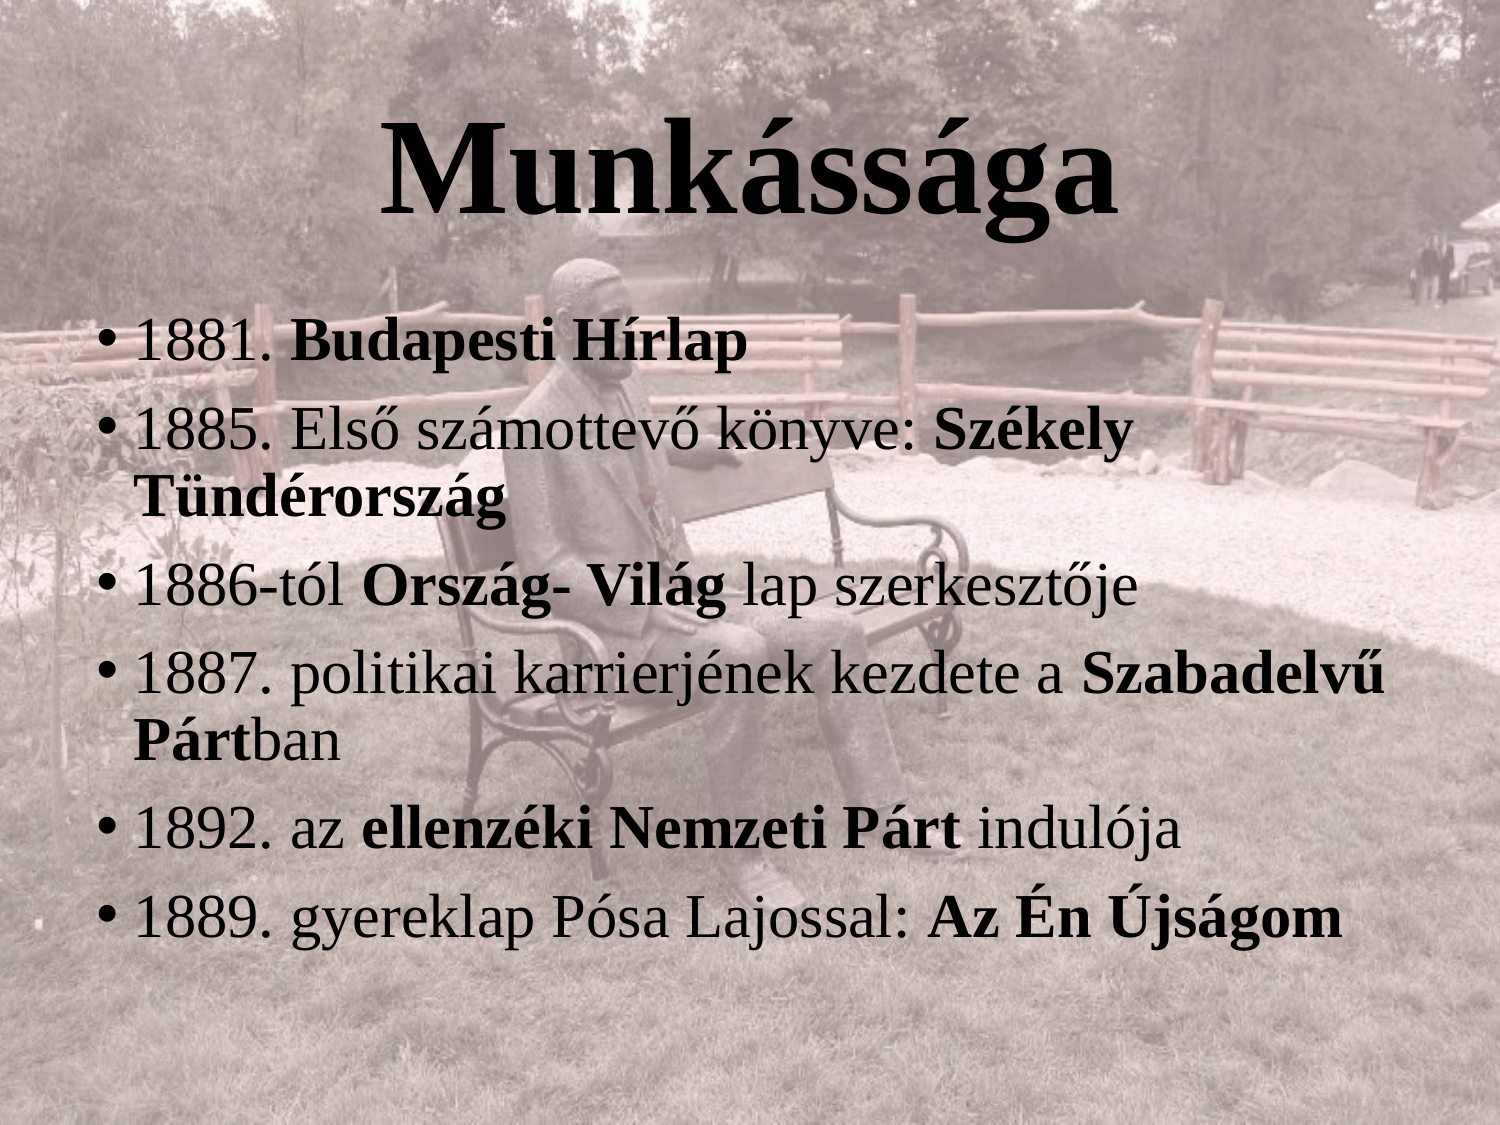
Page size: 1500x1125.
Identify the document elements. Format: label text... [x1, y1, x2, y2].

list 1881. Budapesti Hírlap 1885. Első számottevő könyve: Székely Tündérország 1886-tól Ország- Világ lap szerkesztője 1887. politikai karrierjének kezdete a Szabadelvű Pártban 1892. az ellenzéki Nemzeti Párt indulója 1889. gyereklap Pósa Lajossal: Az Én Újságom [81, 299, 1419, 997]
title Munkássága [103, 59, 1397, 278]
